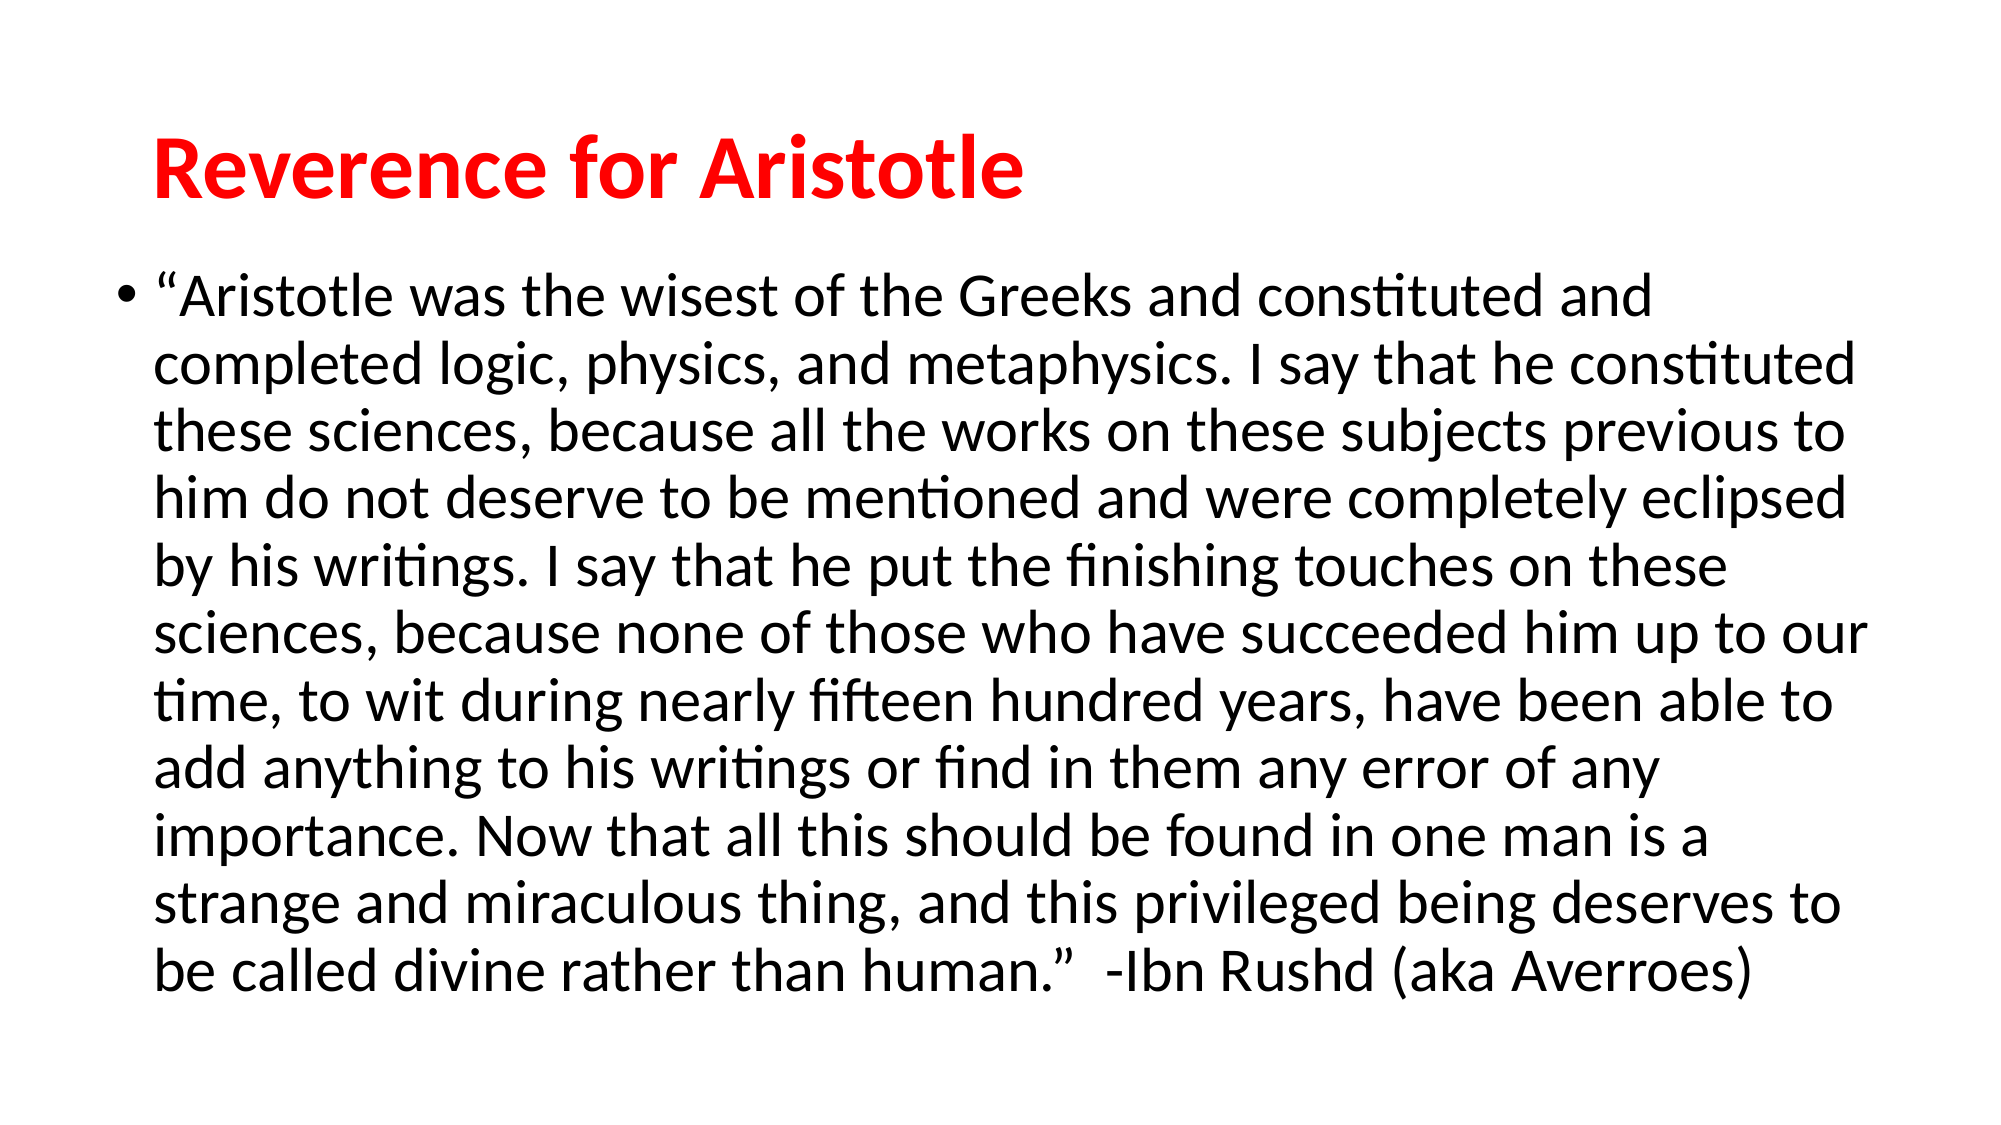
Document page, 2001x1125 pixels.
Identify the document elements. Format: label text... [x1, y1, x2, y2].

title Reverence for Aristotle [137, 59, 1863, 255]
list “Aristotle was the wisest of the Greeks and constituted and completed logic, physics, and metaphysics. I say that he constituted these sciences, because all the works on these subjects previous to him do not deserve to be mentioned and were completely eclipsed by his writings. I say that he put the finishing touches on these sciences, because none of those who have succeeded him up to our time, to wit during nearly fifteen hundred years, have been able to add anything to his writings or find in them any error of any importance. Now that all this should be found in one man is a strange and miraculous thing, and this privileged being deserves to be called divine rather than human.” -Ibn Rushd (aka Averroes) [100, 255, 1928, 1073]
